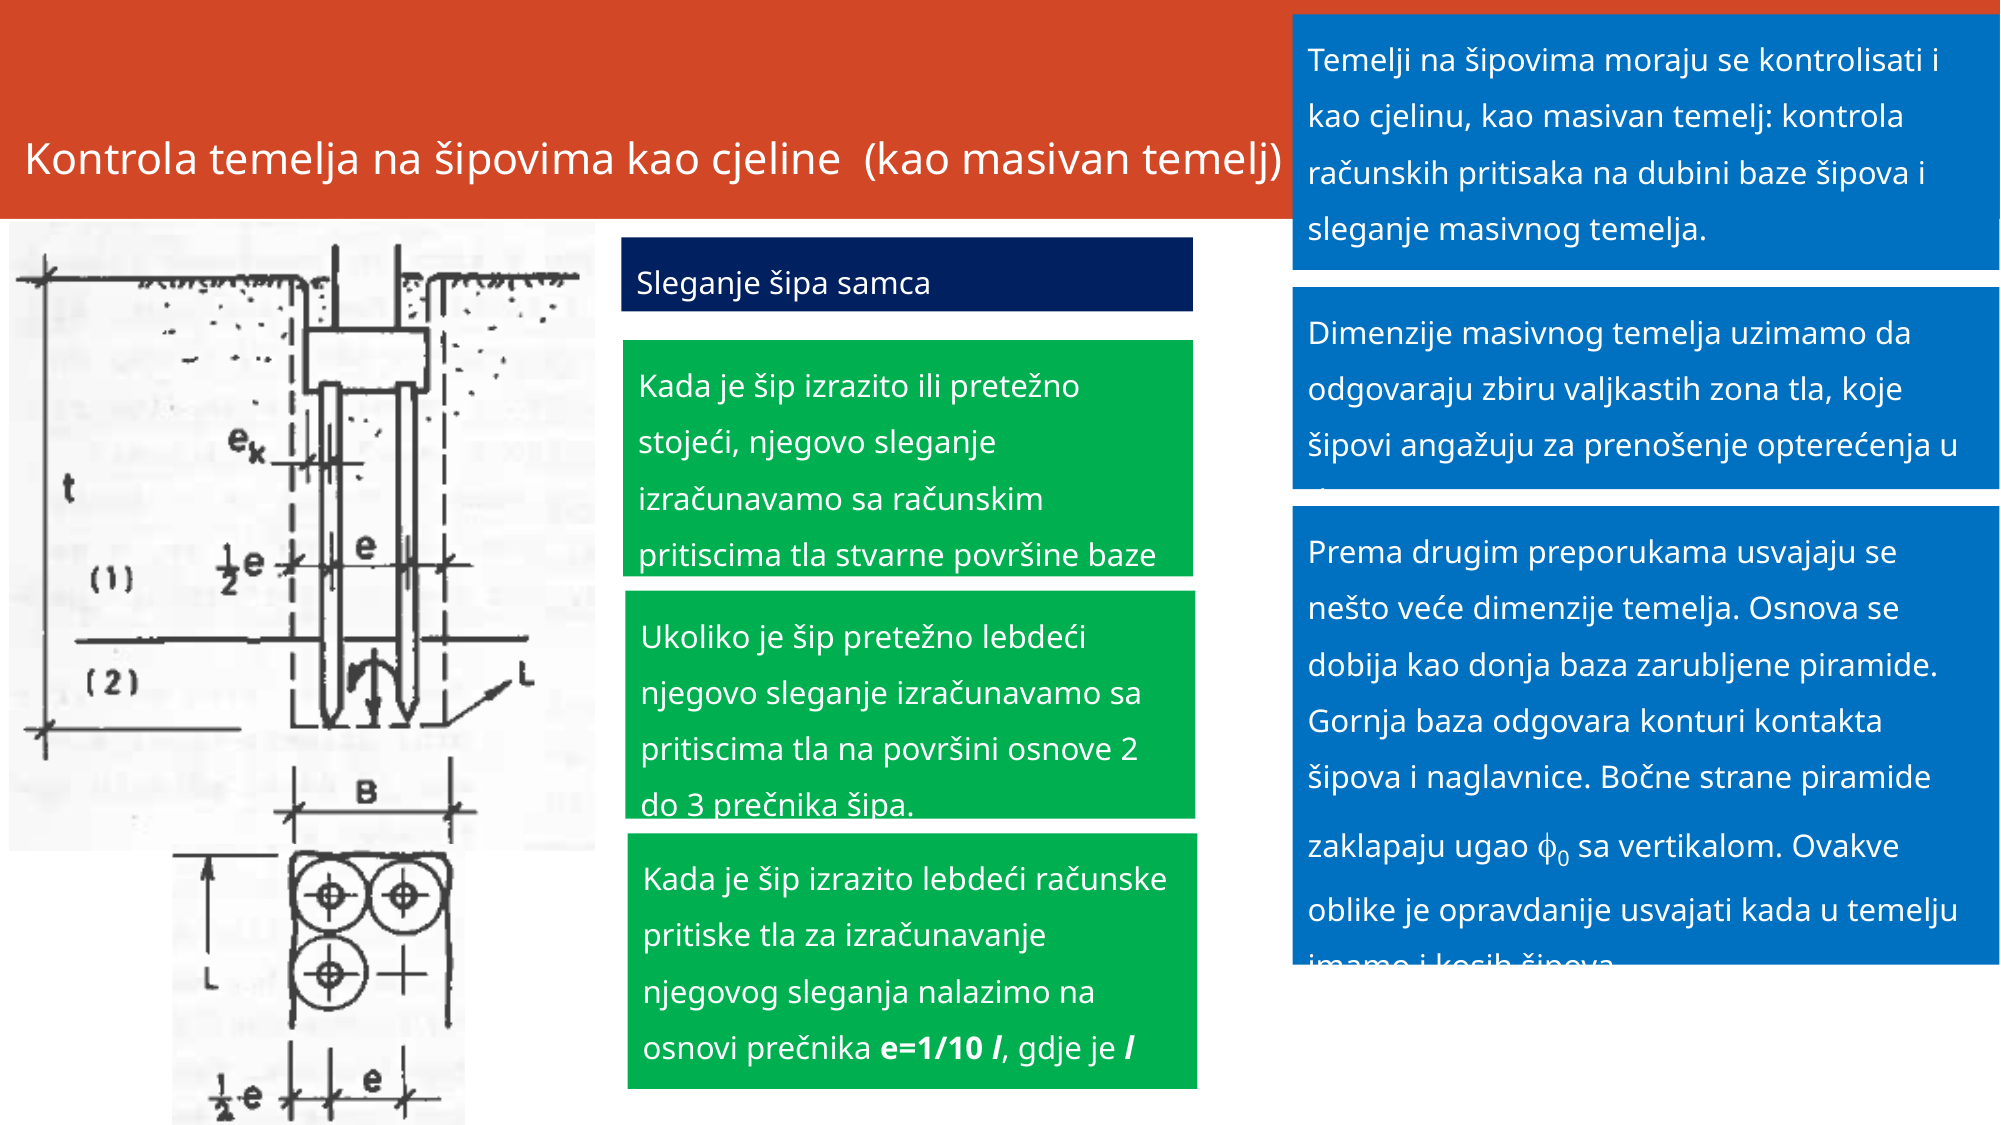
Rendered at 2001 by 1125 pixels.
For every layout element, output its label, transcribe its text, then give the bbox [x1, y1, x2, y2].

text_box Ukoliko je šip pretežno lebdeći njegovo sleganje izračunavamo sa pritiscima tla na površini osnove 2 do 3 prečnika šipa. [625, 590, 1196, 819]
text_box Prema drugim preporukama usvajaju se nešto veće dimenzije temelja. Osnova se dobija kao donja baza zarubljene piramide. Gornja baza odgovara konturi kontakta šipova i naglavnice. Bočne strane piramide zaklapaju ugao f0 sa vertikalom. Ovakve oblike je opravdanije usvajati kada u temelju imamo i kosih šipova. [1292, 506, 2000, 965]
picture [9, 222, 595, 1125]
title Kontrola temelja na šipovima kao cjeline (kao masivan temelj) [9, 87, 1292, 191]
text_box Sleganje šipa samca [621, 237, 1193, 312]
text_box Kada je šip izrazito lebdeći računske pritiske tla za izračunavanje njegovog sleganja nalazimo na osnovi prečnika e=1/10 l, gdje je l dužina šipa u tlu. [627, 833, 1198, 1089]
text_box Kada je šip izrazito ili pretežno stojeći, njegovo sleganje izračunavamo sa računskim pritiscima tla stvarne površine baze šipa. [623, 340, 1193, 577]
text_box Dimenzije masivnog temelja uzimamo da odgovaraju zbiru valjkastih zona tla, koje šipovi angažuju za prenošenje opterećenja u tlo. [1292, 287, 2000, 490]
text_box Temelji na šipovima moraju se kontrolisati i kao cjelinu, kao masivan temelj: kontrola računskih pritisaka na dubini baze šipova i sleganje masivnog temelja. [1292, 14, 2000, 270]
